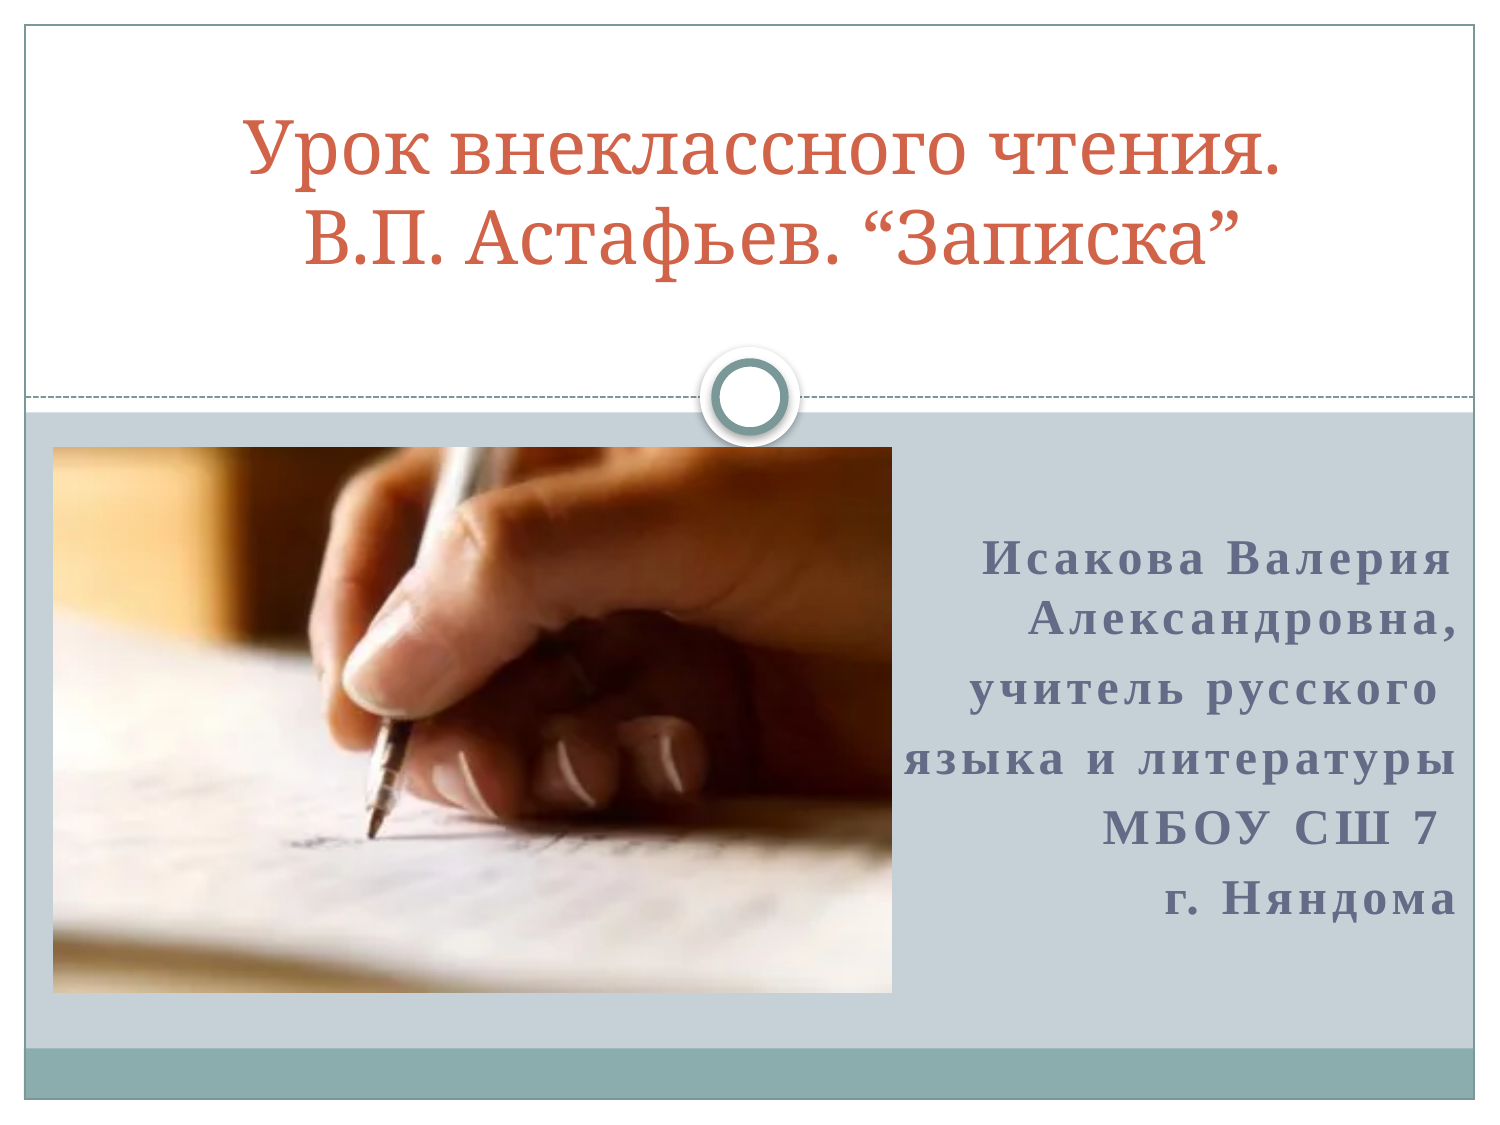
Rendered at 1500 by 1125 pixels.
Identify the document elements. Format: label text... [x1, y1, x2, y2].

picture [52, 446, 892, 993]
title Урок внеклассного чтения. В.П. Астафьев. “Записка” [135, 90, 1411, 378]
subtitle Исакова Валерия Александровна, учитель русского языка и литературы МБОУ СШ 7 г. Няндома [868, 420, 1471, 1059]
